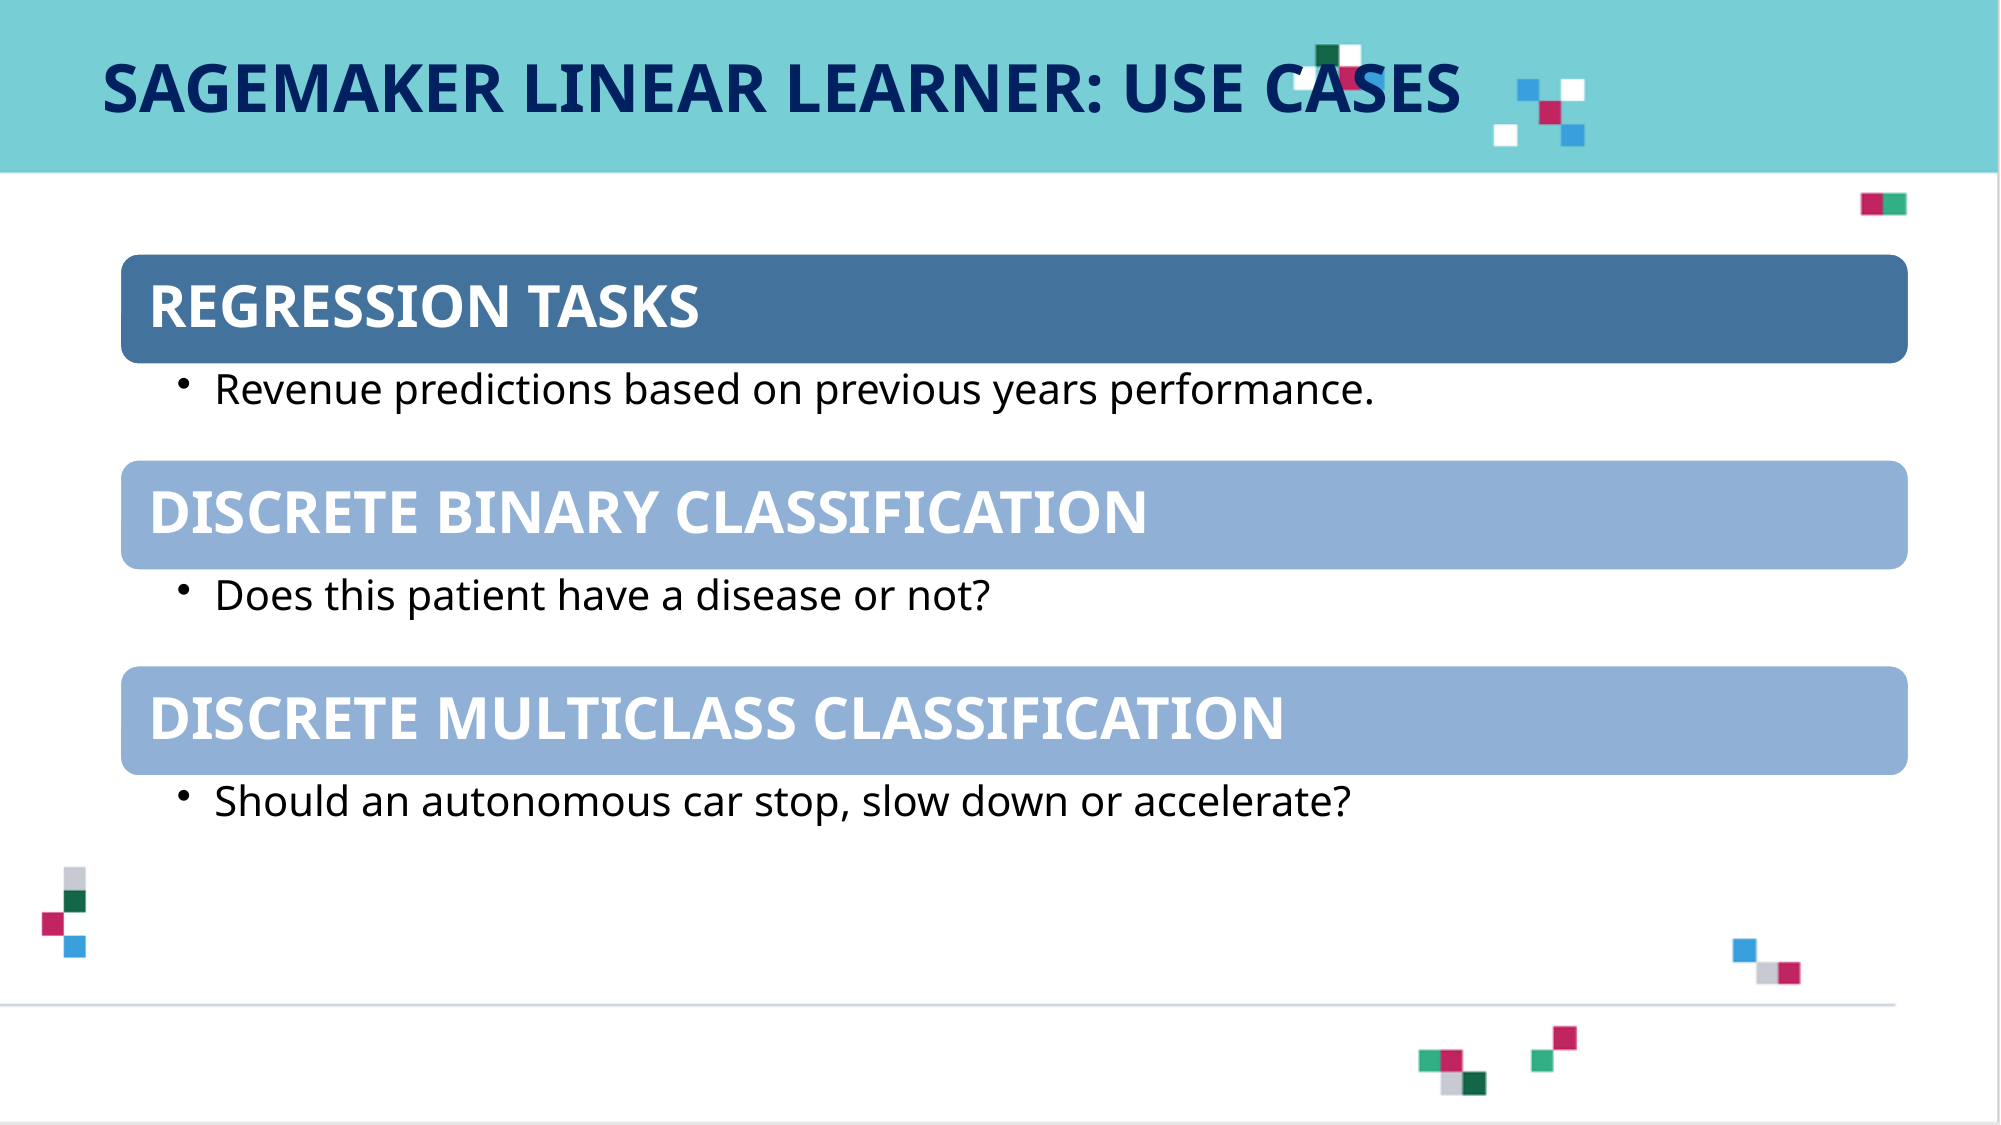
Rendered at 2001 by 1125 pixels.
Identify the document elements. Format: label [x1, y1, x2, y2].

text_box [119, 252, 1909, 872]
picture [0, 0, 2000, 1125]
